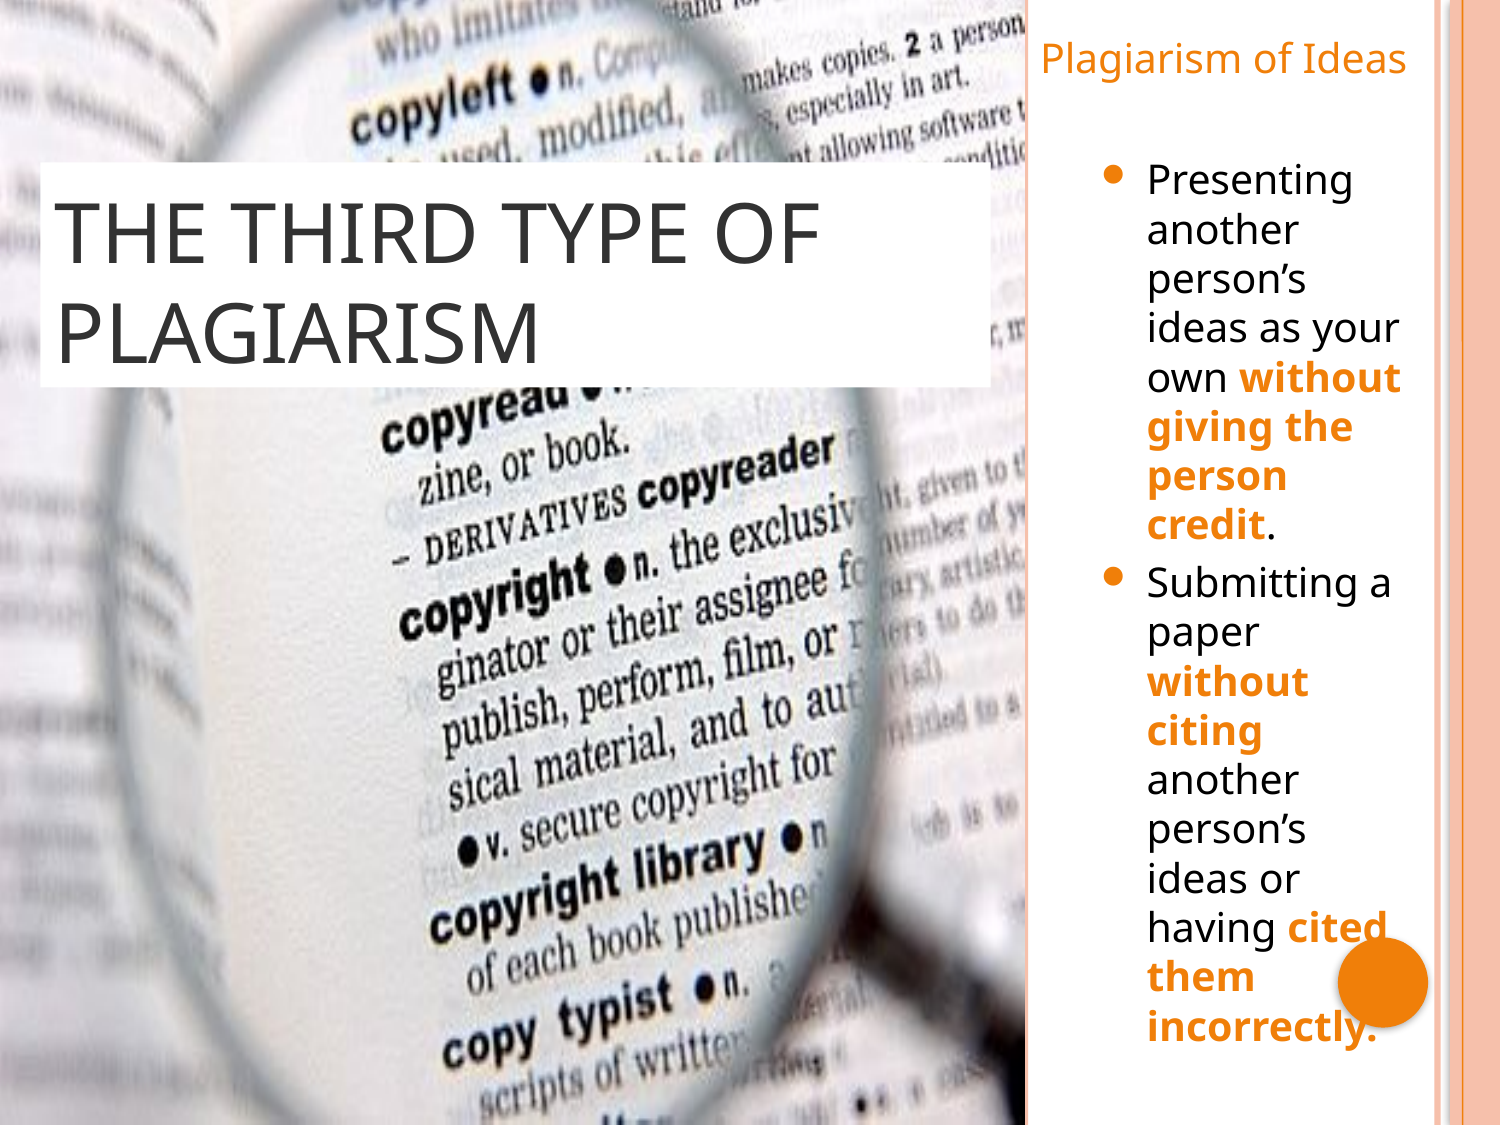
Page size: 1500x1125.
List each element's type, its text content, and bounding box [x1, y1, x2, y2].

list Plagiarism of Ideas Presenting another person’s ideas as your own without giving the person credit. Submitting a paper without citing another person’s ideas or having cited them incorrectly. [1032, 24, 1426, 1070]
picture [0, 0, 1026, 1125]
